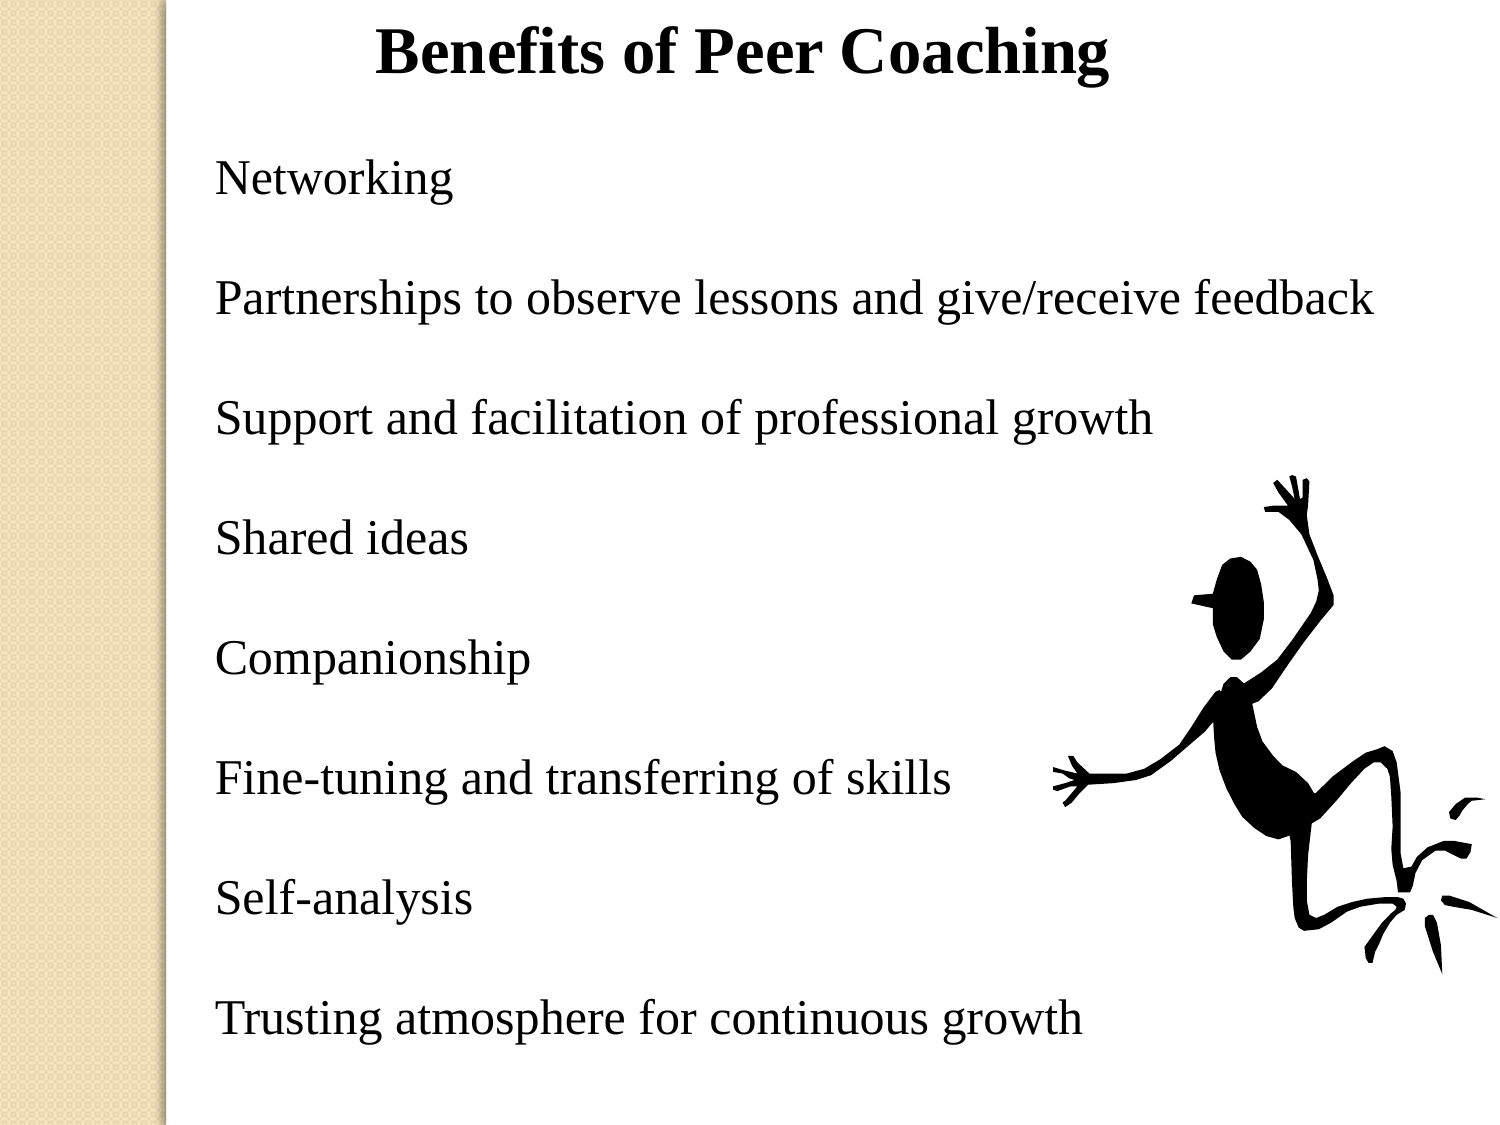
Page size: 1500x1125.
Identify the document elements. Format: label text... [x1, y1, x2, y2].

text_box Networking Partnerships to observe lessons and give/receive feedback Support and facilitation of professional growth Shared ideas Companionship Fine-tuning and transferring of skills Self-analysis Trusting atmosphere for continuous growth [200, 137, 1500, 1053]
text_box Benefits of Peer Coaching [224, 0, 1263, 95]
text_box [1052, 474, 1500, 976]
